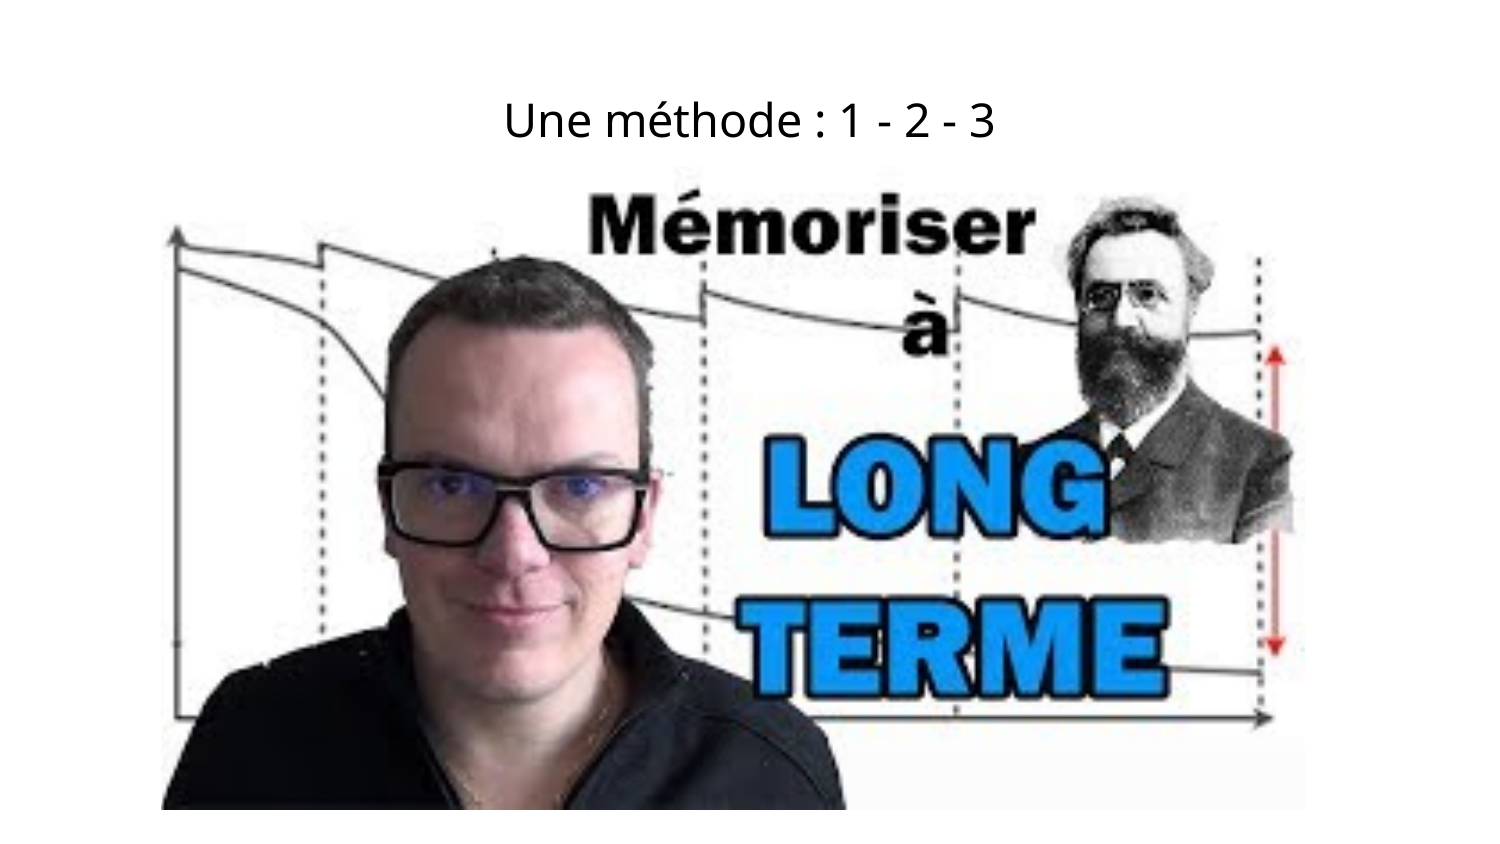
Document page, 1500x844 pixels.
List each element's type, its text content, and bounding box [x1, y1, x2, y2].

title Une méthode : 1 - 2 - 3 [51, 72, 1449, 167]
picture [161, 166, 1305, 811]
